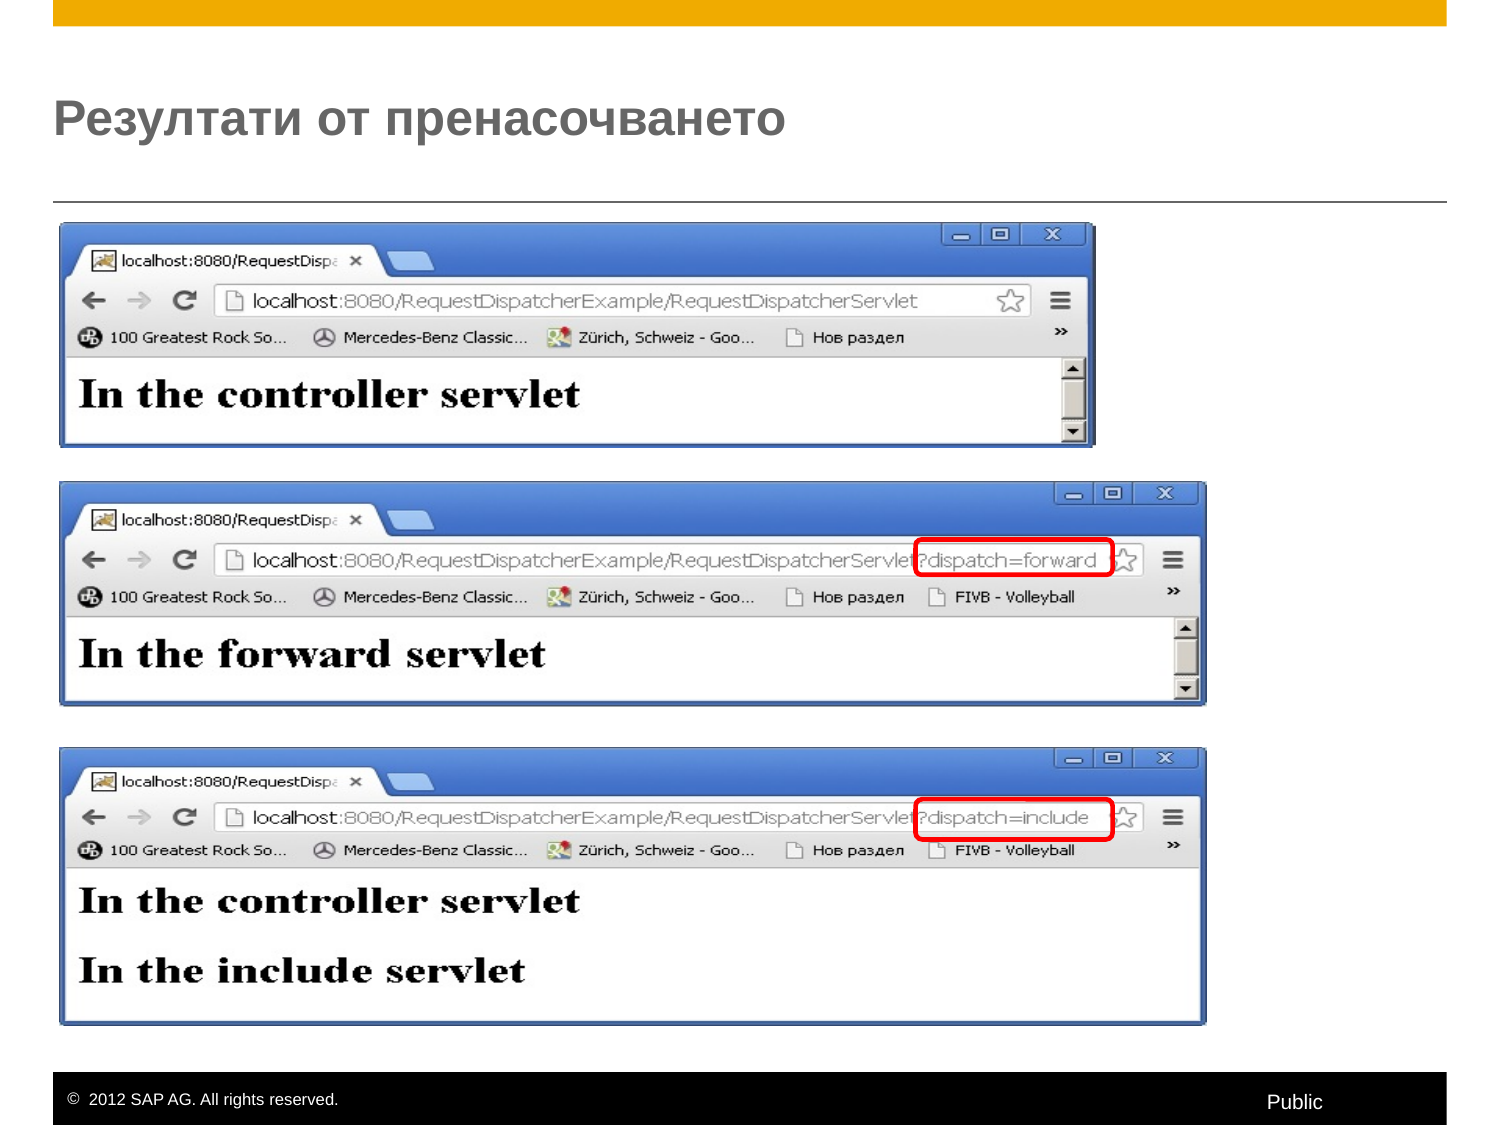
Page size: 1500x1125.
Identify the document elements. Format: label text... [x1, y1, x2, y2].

title Резултати от пренасочването [53, 53, 1447, 178]
picture [59, 481, 1207, 708]
picture [59, 747, 1207, 1026]
picture [59, 222, 1096, 449]
